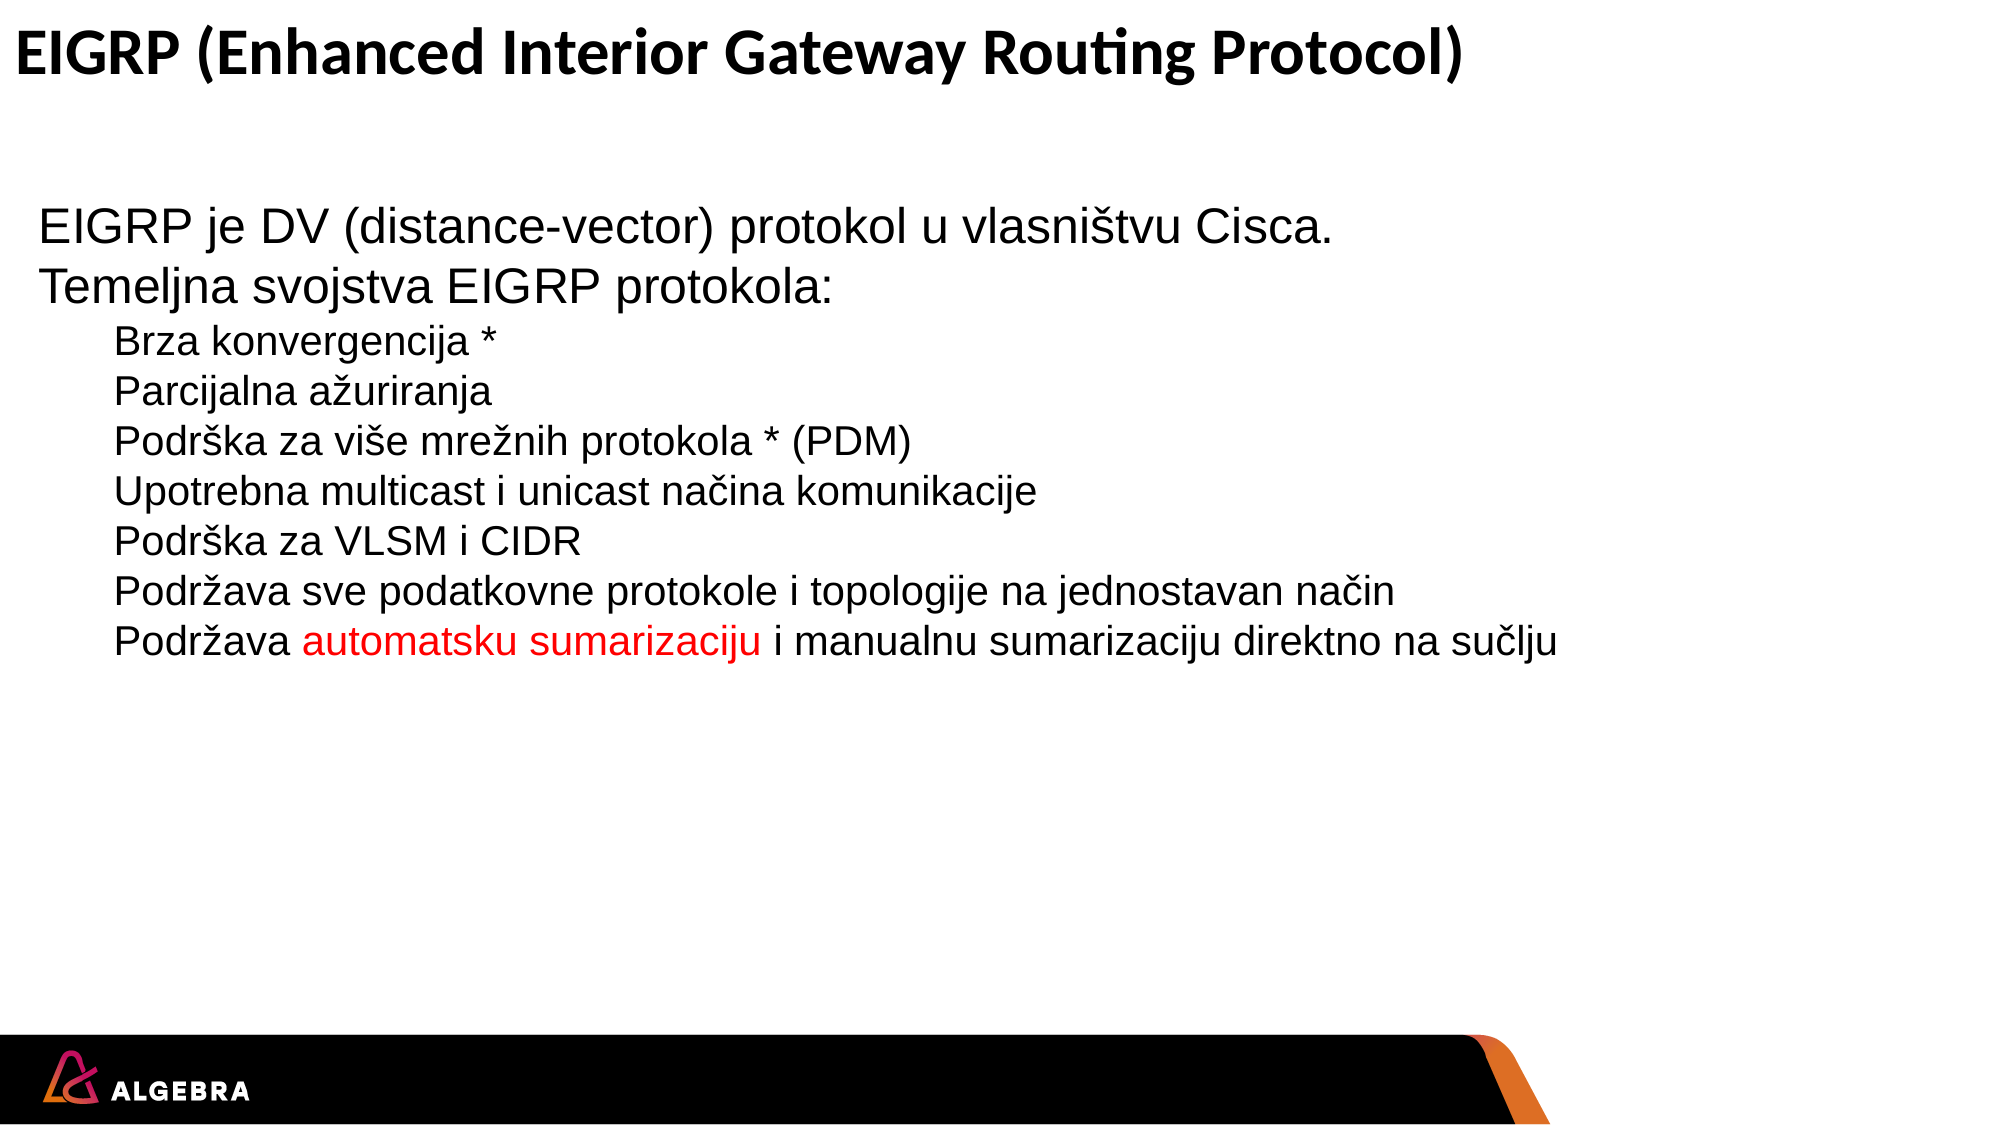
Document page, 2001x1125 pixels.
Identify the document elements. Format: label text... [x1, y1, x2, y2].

text_box EIGRP je DV (distance-vector) protokol u vlasništvu Cisca. Temeljna svojstva EIGRP protokola: Brza konvergencija * Parcijalna ažuriranja Podrška za više mrežnih protokola * (PDM) Upotrebna multicast i unicast načina komunikacije Podrška za VLSM i CIDR Podržava sve podatkovne protokole i topologije na jednostavan način Podržava automatsku sumarizaciju i manualnu sumarizaciju direktno na sučlju [23, 186, 1953, 717]
title EIGRP (Enhanced Interior Gateway Routing Protocol) [0, 0, 1489, 106]
picture [0, 1034, 1733, 1125]
